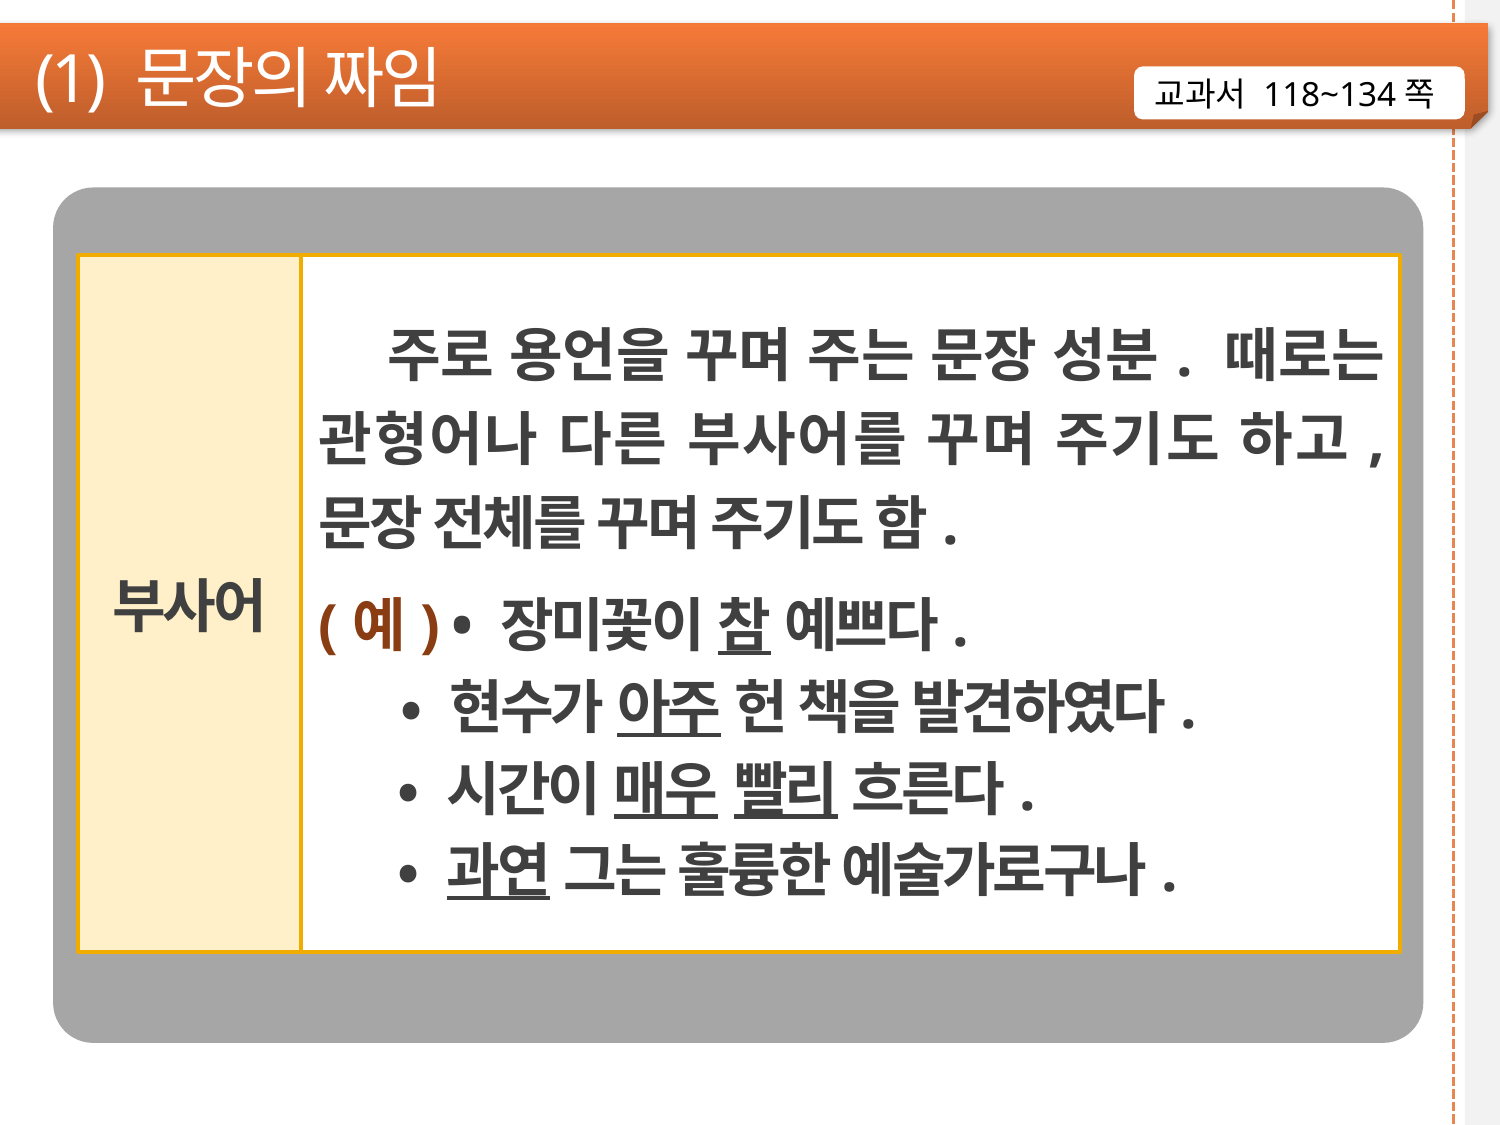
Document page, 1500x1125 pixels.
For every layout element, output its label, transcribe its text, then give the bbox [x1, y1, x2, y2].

text_box 교과서 118~134쪽 [1211, 64, 1467, 122]
list 부사어 [76, 253, 299, 954]
list 주로 용언을 꾸며 주는 문장 성분. 때로는 관형어나 다른 부사어를 꾸며 주기도 하고, 문장 전체를 꾸며 주기도 함. (예) • 장미꽃이 참 예쁘다. • 현수가 아주 헌 책을 발견하였다. • 시간이 매우 빨리 흐른다. • 과연 그는 훌륭한 예술가로구나. [299, 253, 1402, 954]
text_box [50, 185, 1426, 1046]
text_box (1) 문장의 짜임 [0, 23, 1211, 129]
